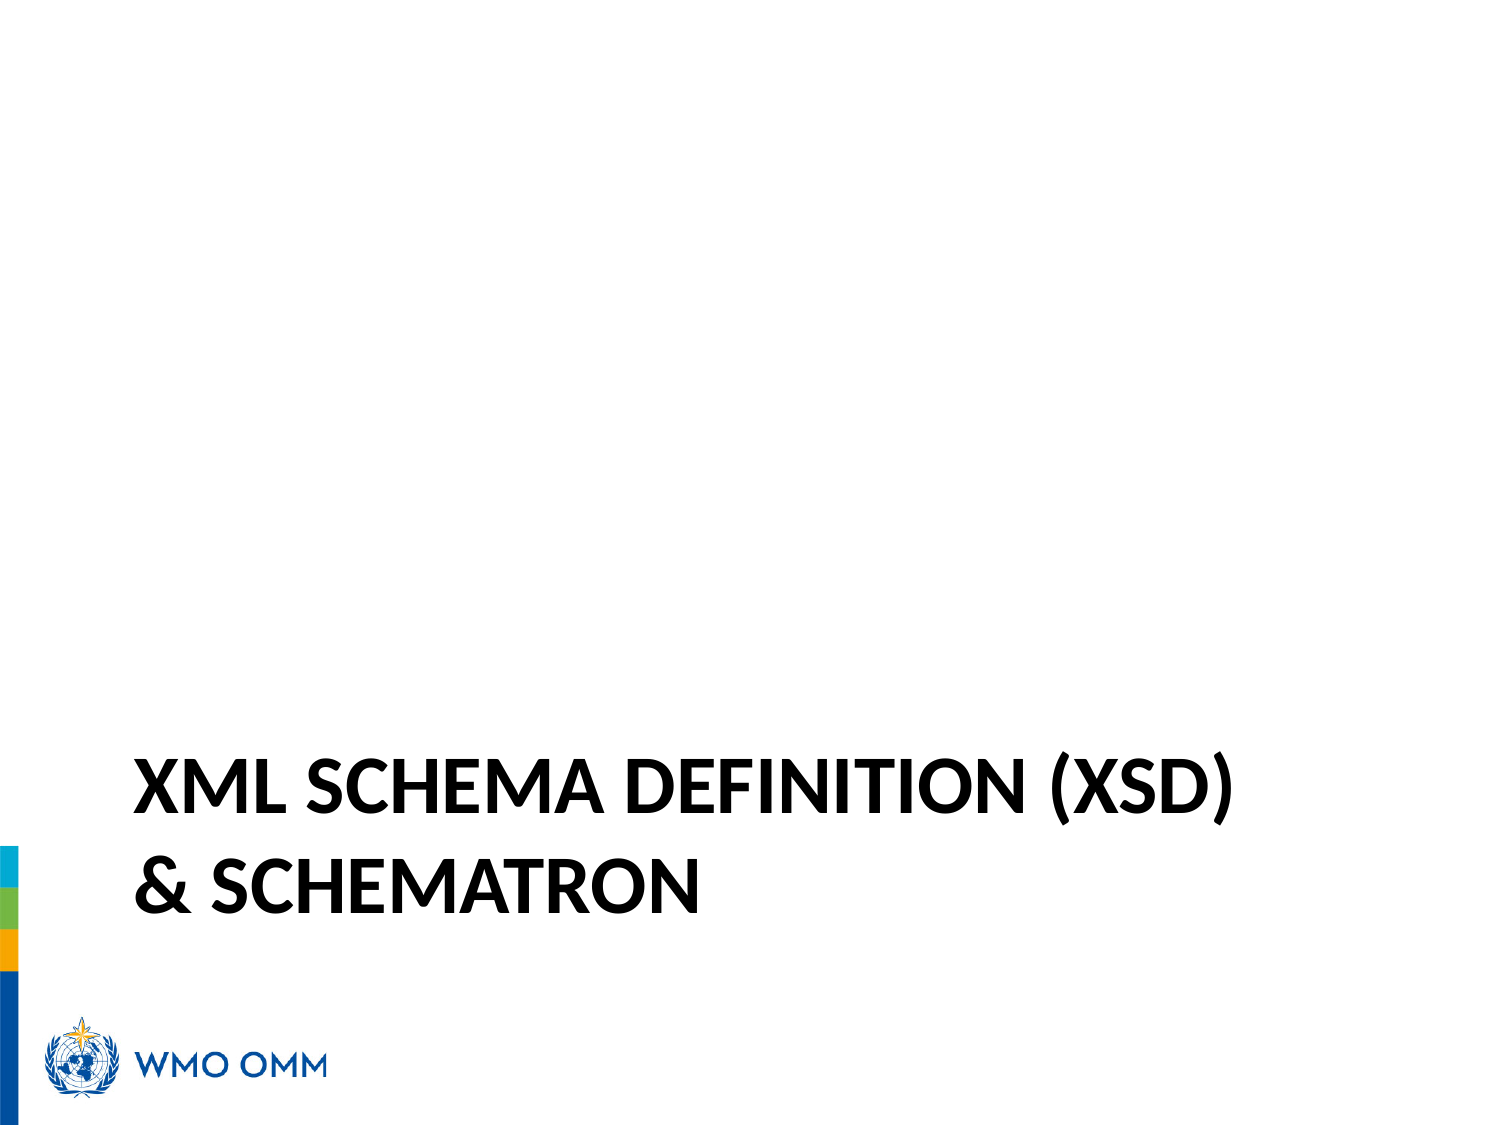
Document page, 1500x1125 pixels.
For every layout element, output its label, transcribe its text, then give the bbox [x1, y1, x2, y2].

picture [0, 845, 327, 1125]
title XML schema definition (XSD) & Schematron [118, 722, 1394, 947]
